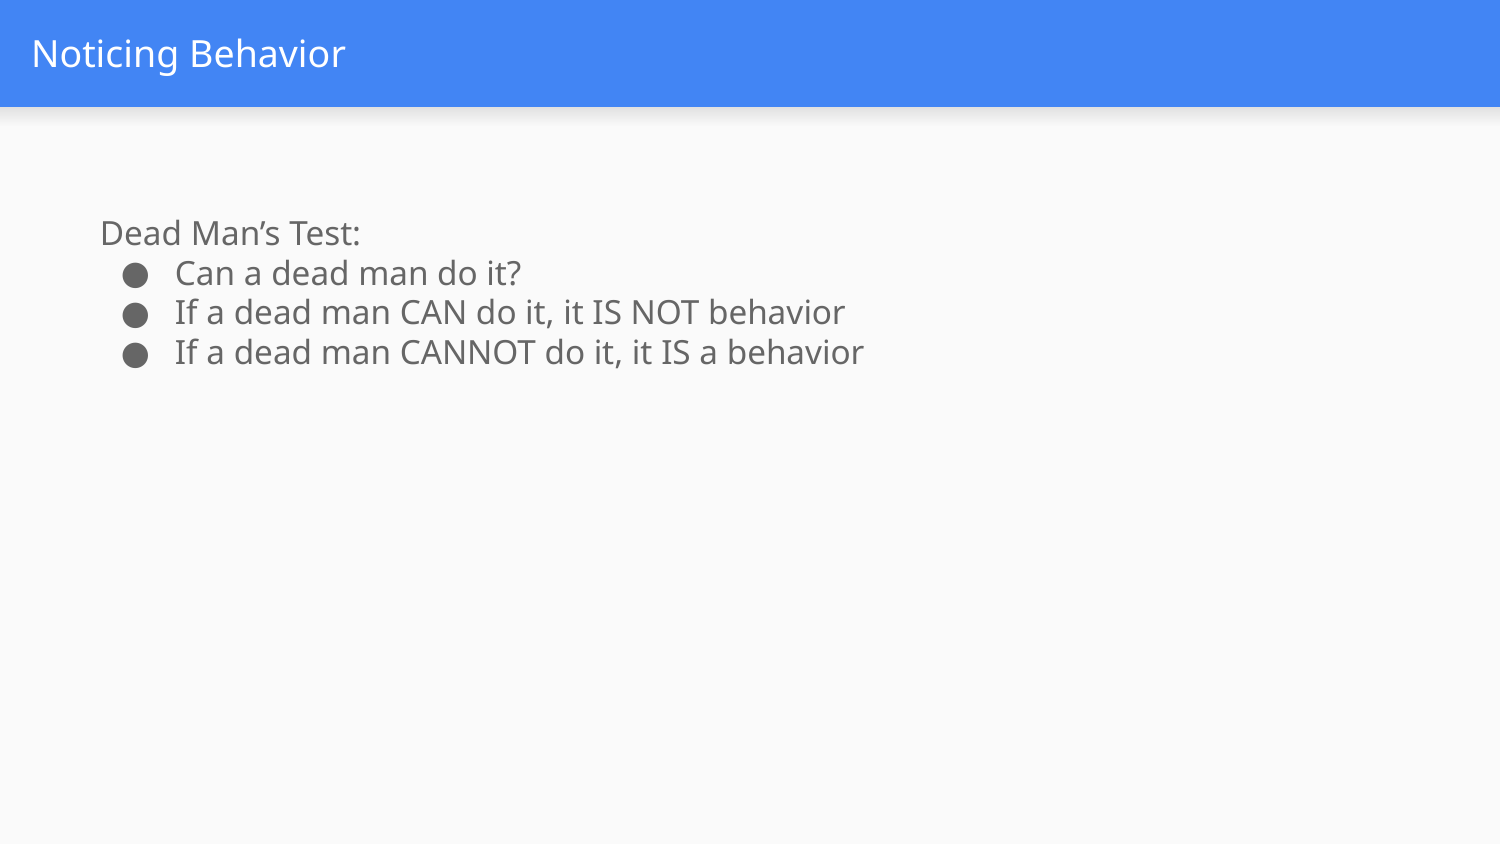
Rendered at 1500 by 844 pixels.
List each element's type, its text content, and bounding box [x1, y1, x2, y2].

title Noticing Behavior [16, 2, 1464, 102]
text_box Dead Man’s Test: Can a dead man do it? If a dead man CAN do it, it IS NOT behavior If a dead man CANNOT do it, it IS a behavior [85, 196, 1239, 387]
